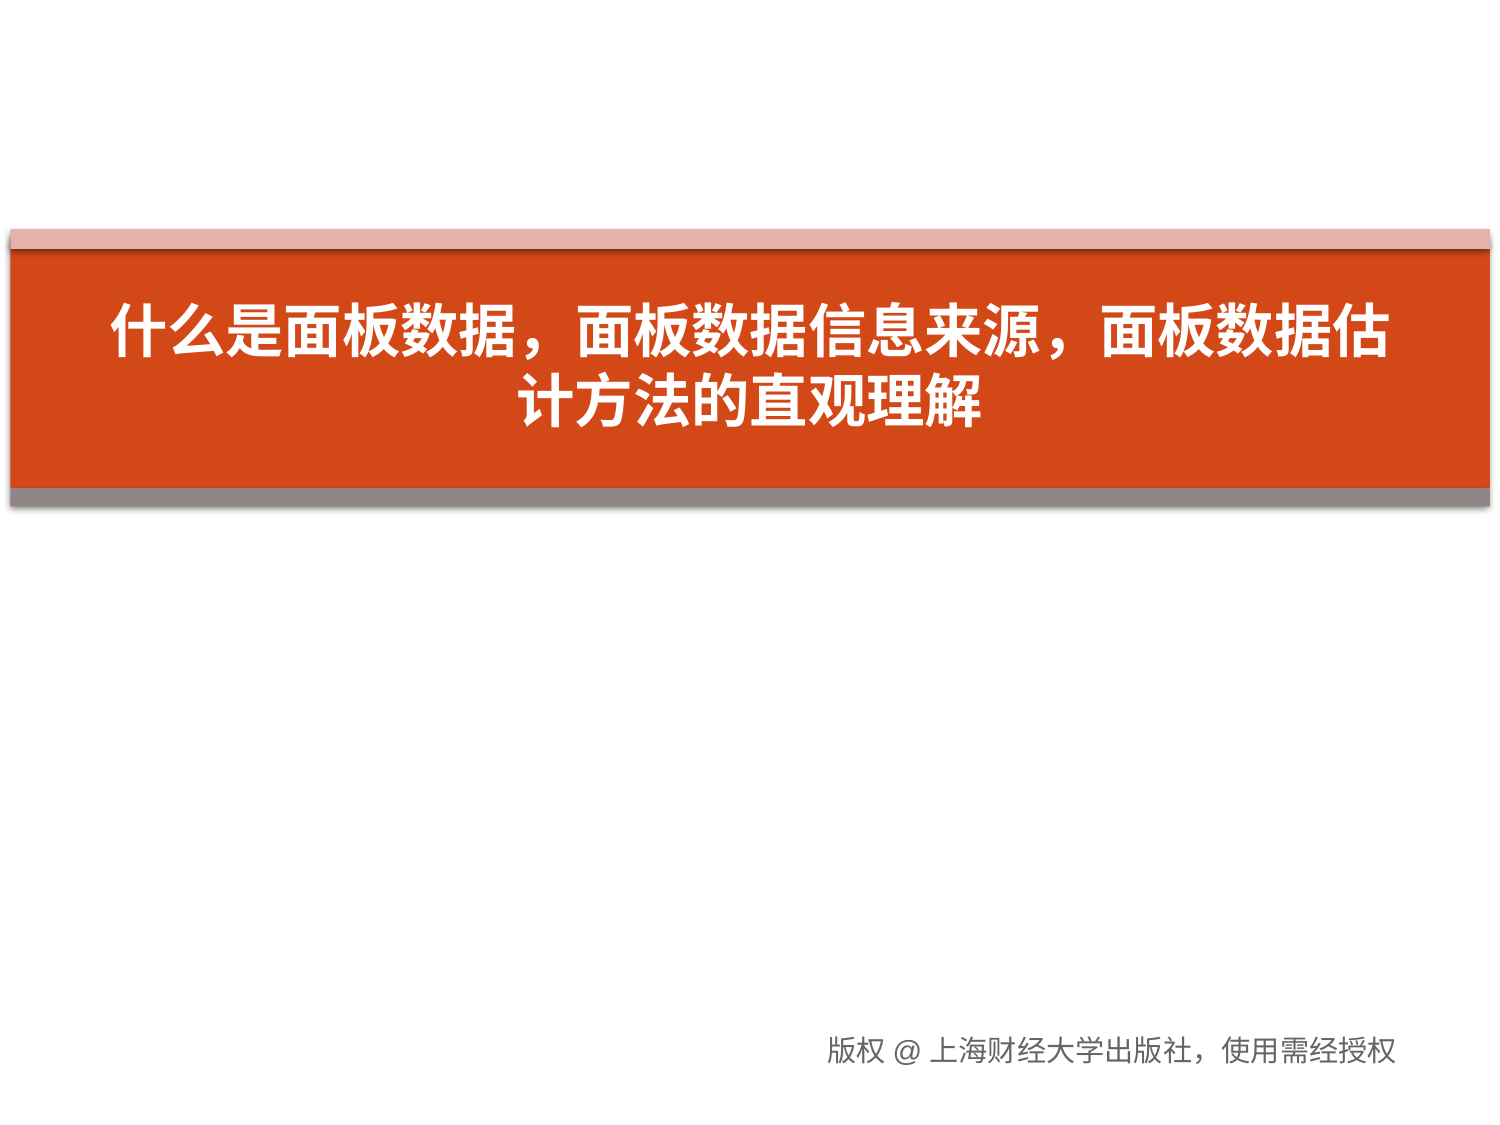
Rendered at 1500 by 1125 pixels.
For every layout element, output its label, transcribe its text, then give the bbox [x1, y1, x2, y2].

footer 版权@上海财经大学出版社，使用需经授权 [812, 1012, 1500, 1088]
title 什么是面板数据，面板数据信息来源，面板数据估计方法的直观理解 [75, 247, 1425, 489]
